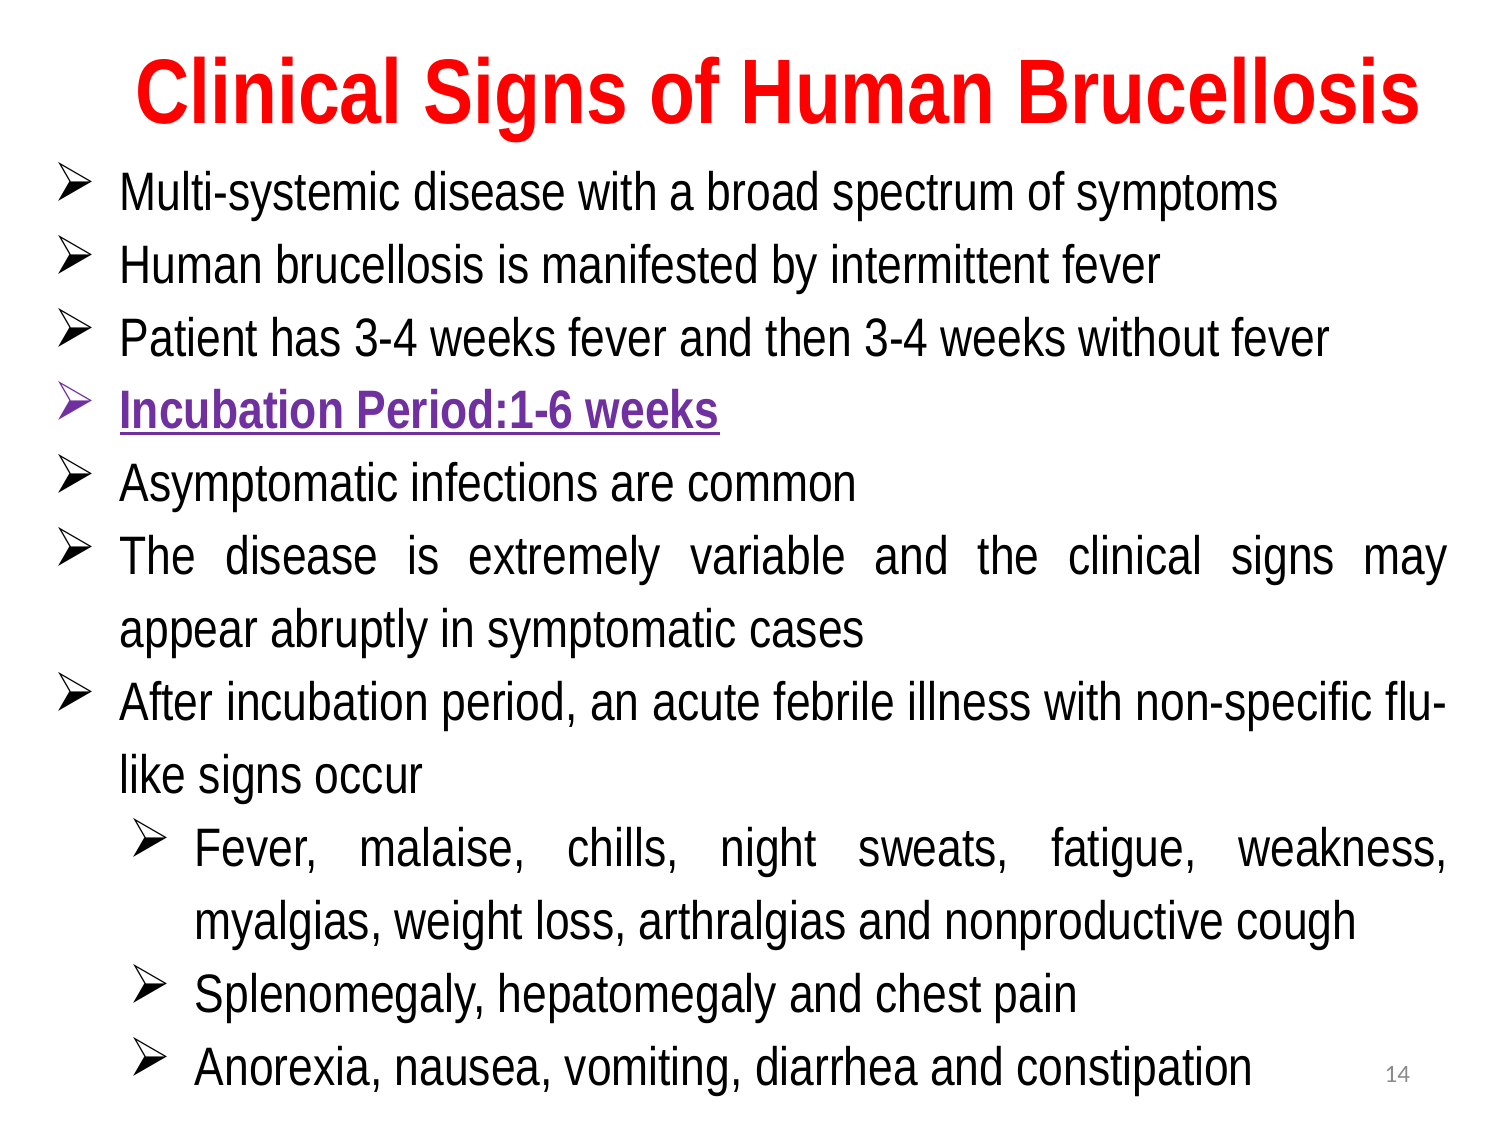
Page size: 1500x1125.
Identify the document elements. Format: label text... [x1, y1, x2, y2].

slide_number 14 [1074, 1042, 1425, 1103]
footer [512, 1042, 988, 1103]
text_box Multi-systemic disease with a broad spectrum of symptoms Human brucellosis is manifested by intermittent fever Patient has 3-4 weeks fever and then 3-4 weeks without fever Incubation Period:1-6 weeks Asymptomatic infections are common The disease is extremely variable and the clinical signs may appear abruptly in symptomatic cases After incubation period, an acute febrile illness with non-specific flu-like signs occur Fever, malaise, chills, night sweats, fatigue, weakness, myalgias, weight loss, arthralgias and nonproductive cough Splenomegaly, hepatomegaly and chest pain Anorexia, nausea, vomiting, diarrhea and constipation [11, 140, 1465, 1104]
text_box Clinical Signs of Human Brucellosis [105, 24, 1453, 150]
